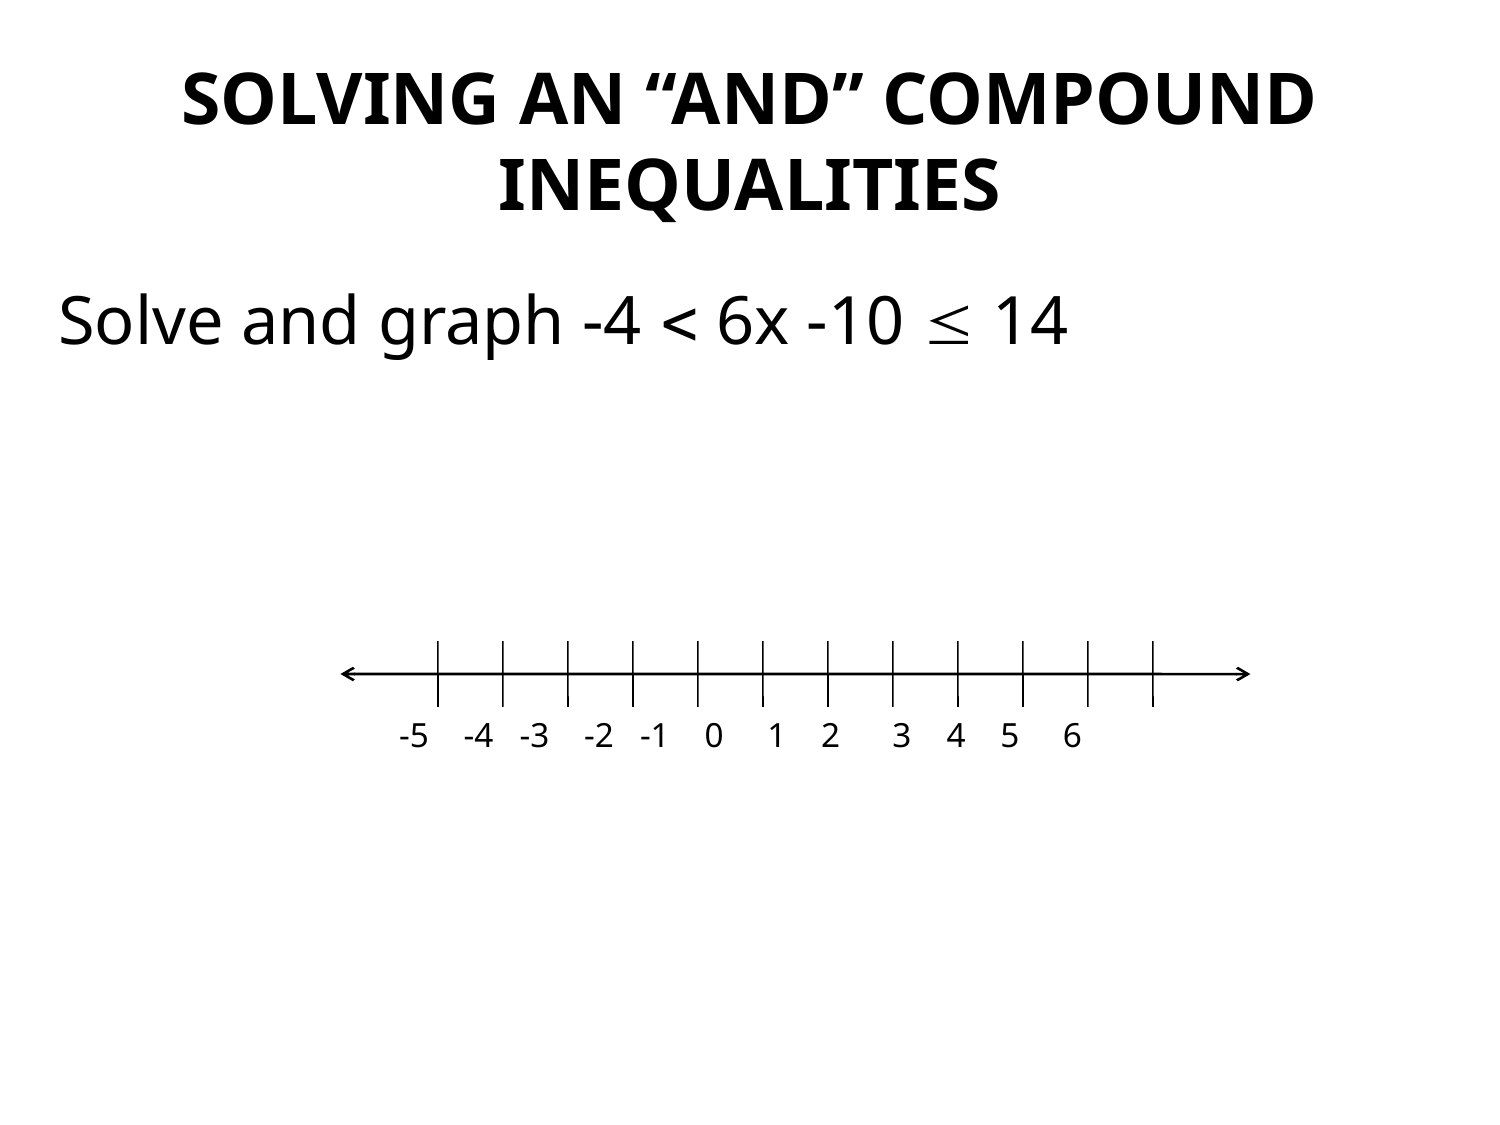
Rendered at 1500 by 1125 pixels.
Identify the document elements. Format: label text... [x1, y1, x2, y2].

text_box Solve and graph -4  6x -10  14 [43, 270, 1461, 365]
title SOLVING AN “AND” COMPOUND INEQUALITIES [75, 45, 1425, 233]
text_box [340, 640, 1316, 839]
